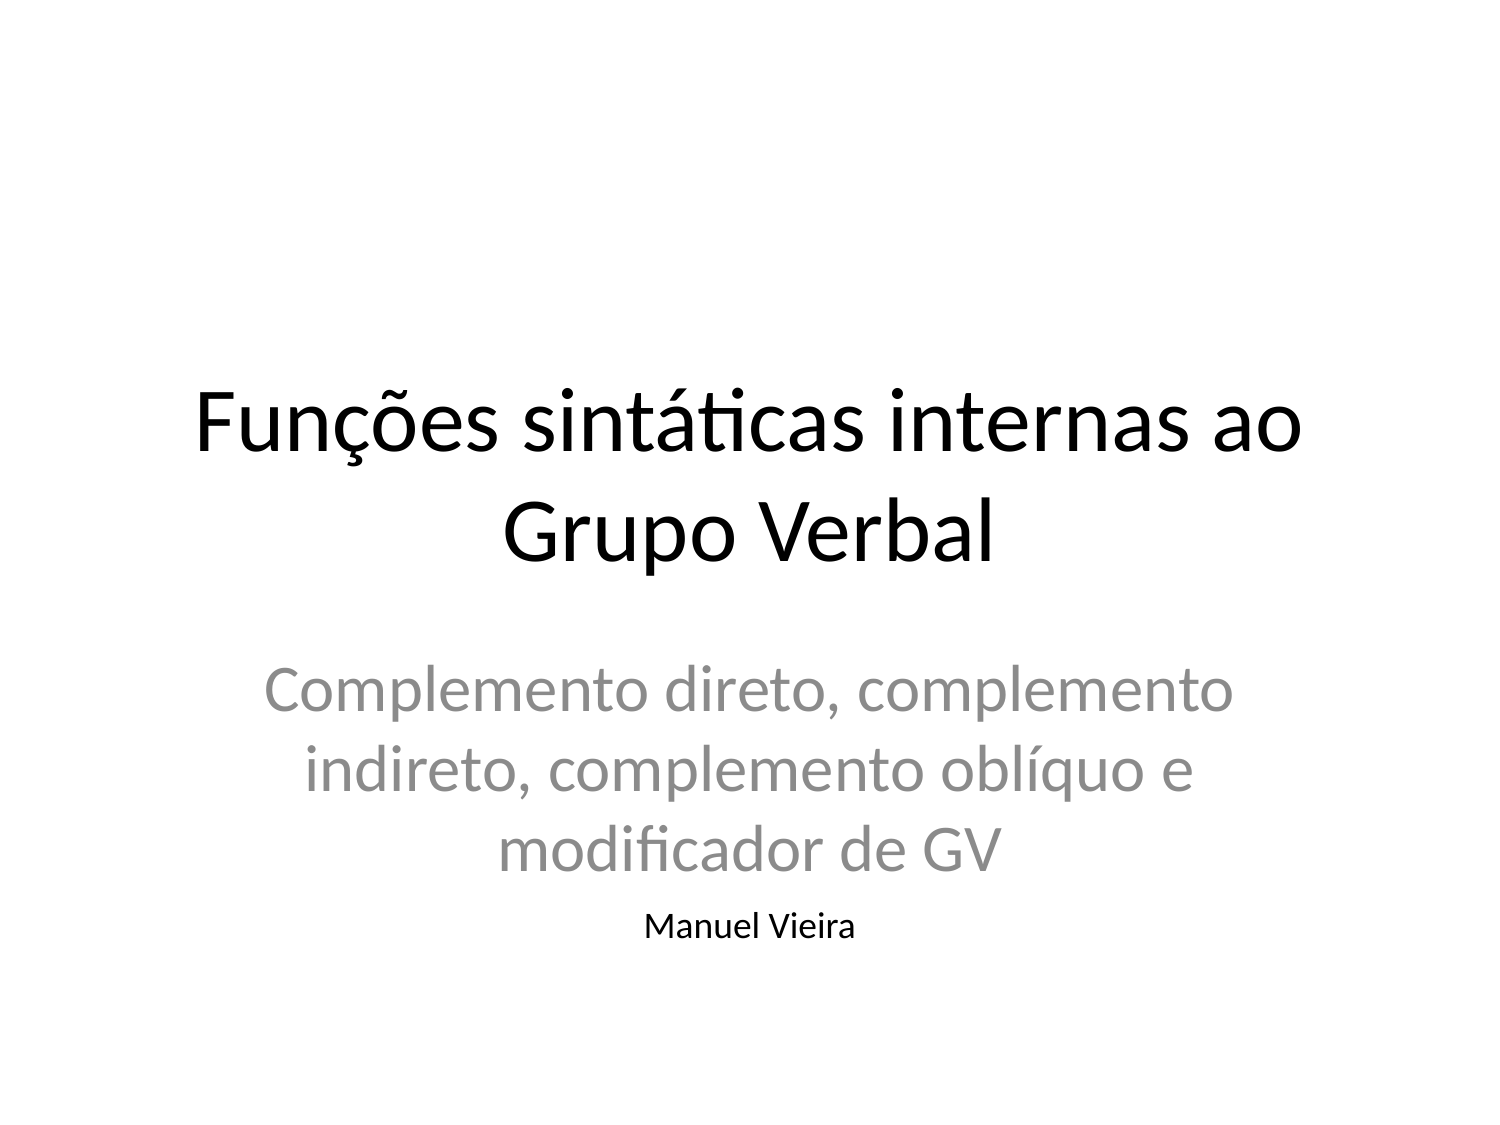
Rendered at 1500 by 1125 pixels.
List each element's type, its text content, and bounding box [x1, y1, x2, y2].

text_box Manuel Vieira [628, 893, 872, 953]
title Funções sintáticas internas ao Grupo Verbal [112, 349, 1388, 591]
subtitle Complemento direto, complemento indireto, complemento oblíquo e modificador de GV [225, 637, 1275, 925]
